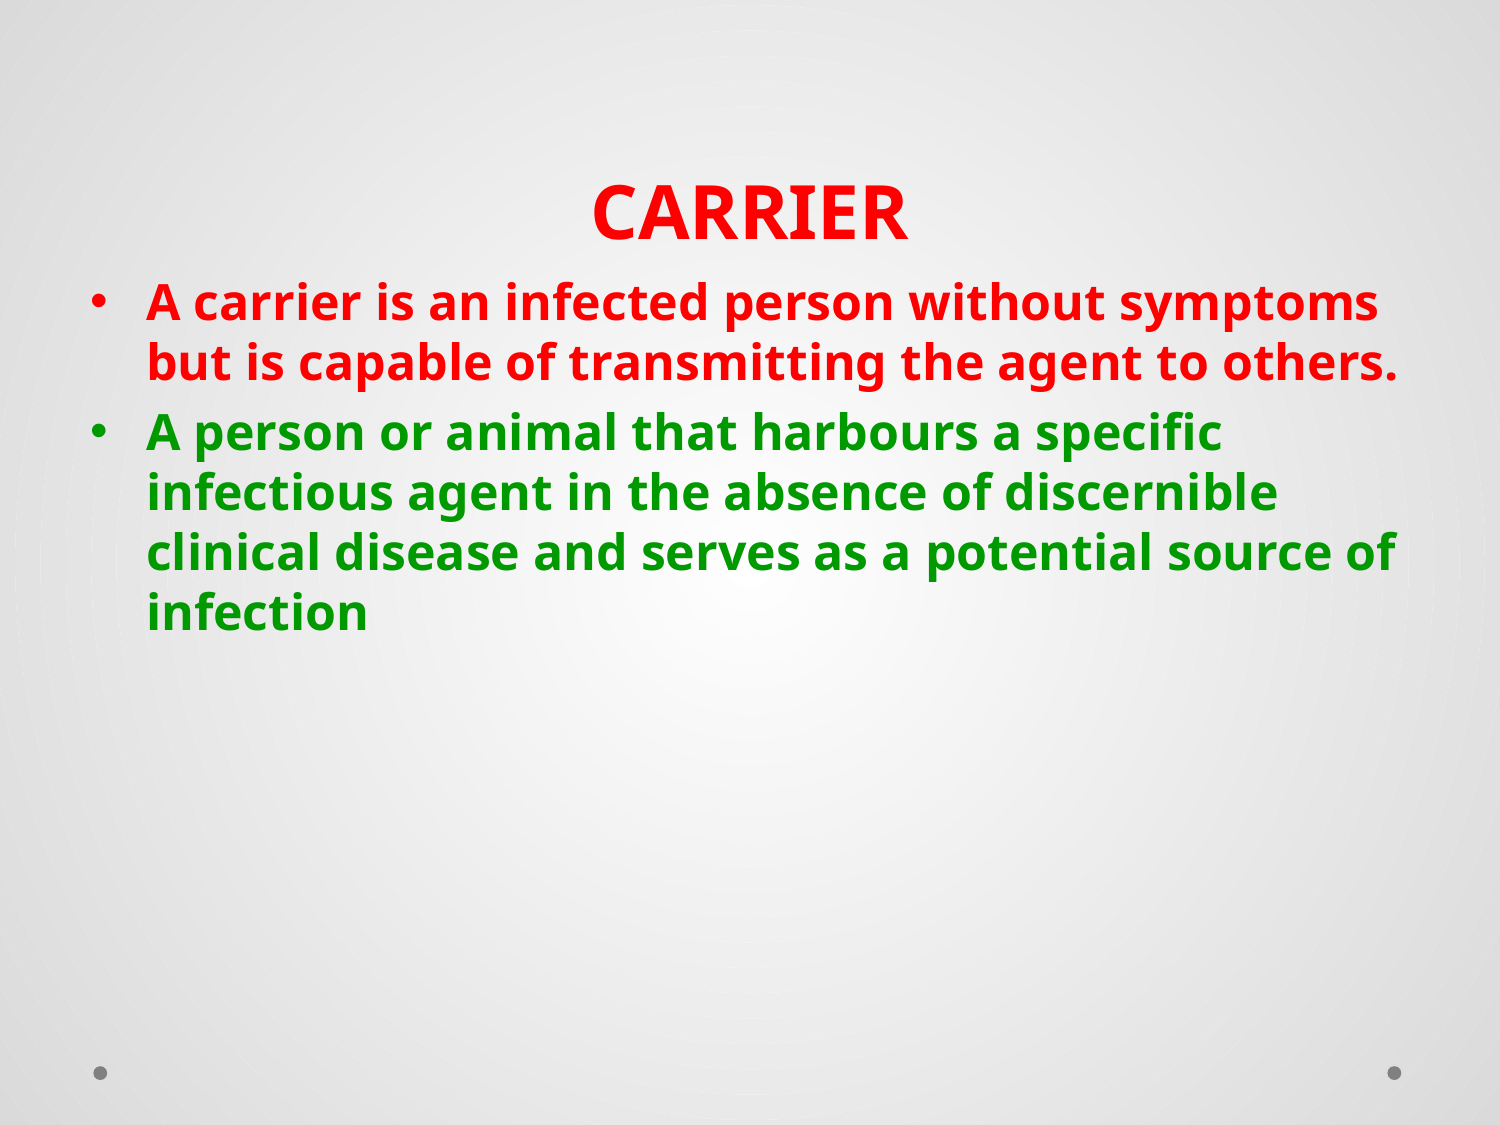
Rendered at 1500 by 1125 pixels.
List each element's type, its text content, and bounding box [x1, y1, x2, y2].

title CARRIER [75, 0, 1425, 262]
list A carrier is an infected person without symptoms but is capable of transmitting the agent to others. A person or animal that harbours a specific infectious agent in the absence of discernible clinical disease and serves as a potential source of infection [75, 262, 1425, 1005]
